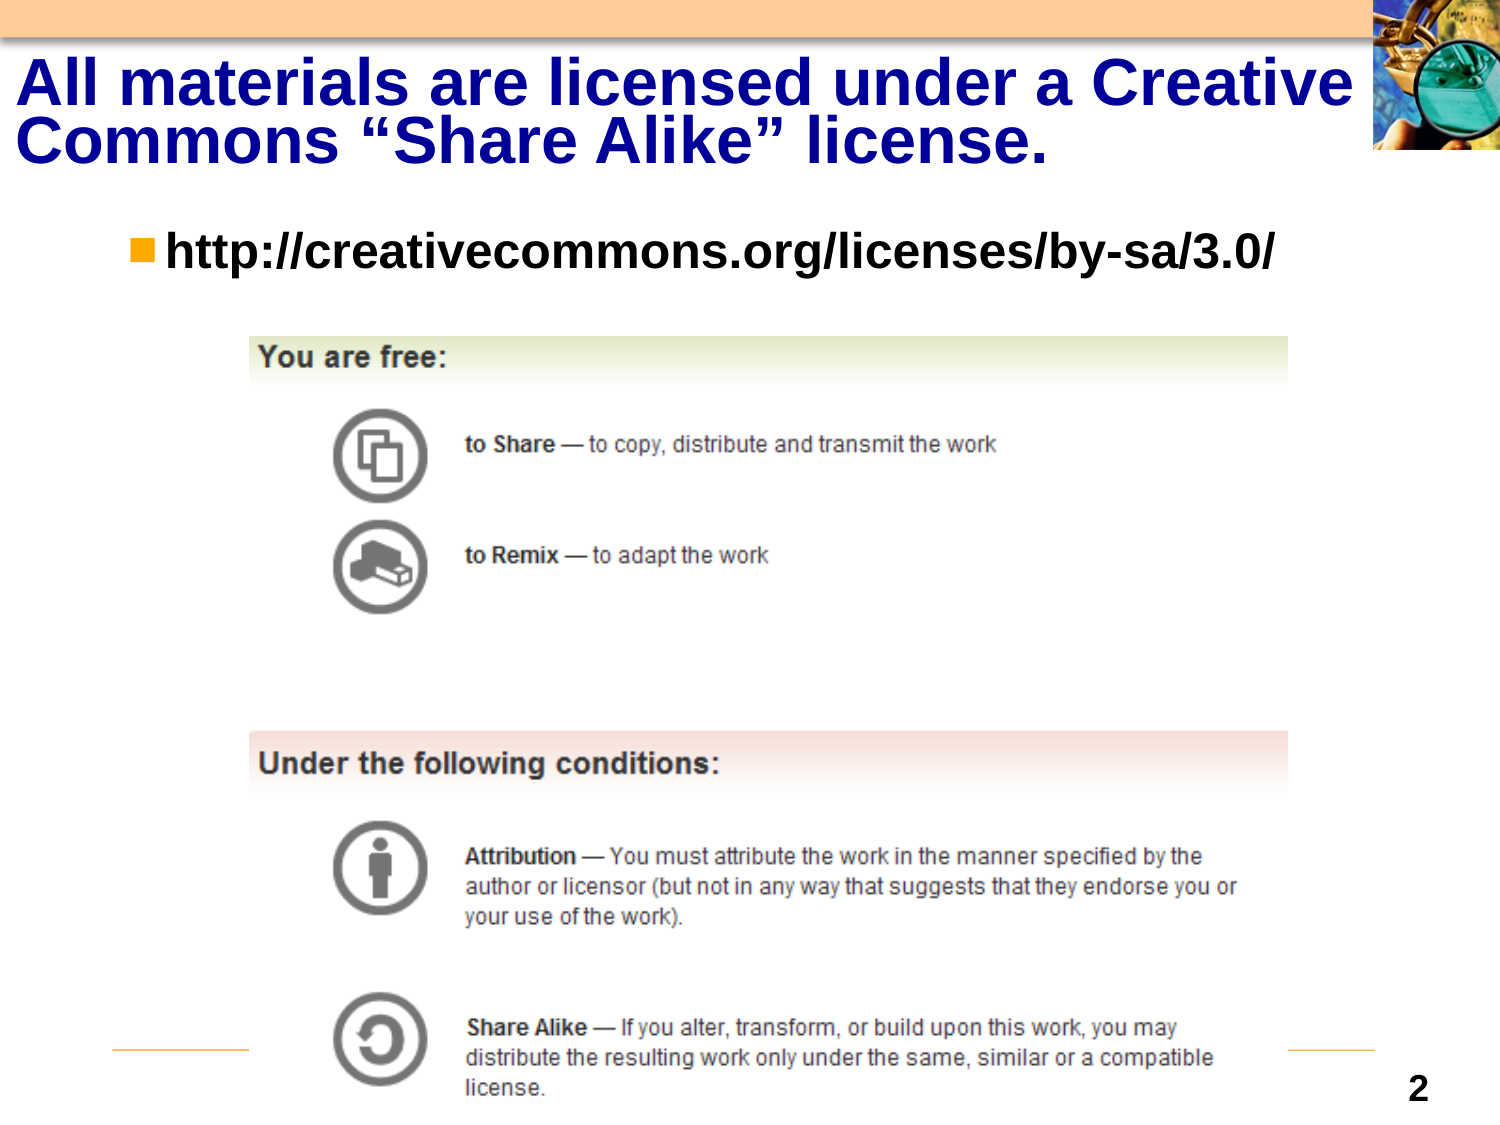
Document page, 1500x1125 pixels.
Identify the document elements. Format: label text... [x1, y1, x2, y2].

title All materials are licensed under a Creative Commons “Share Alike” license. [0, 24, 1500, 213]
picture [1373, 0, 1500, 24]
list http://creativecommons.org/licenses/by-sa/3.0/ [112, 224, 1388, 901]
picture [249, 335, 1288, 1113]
